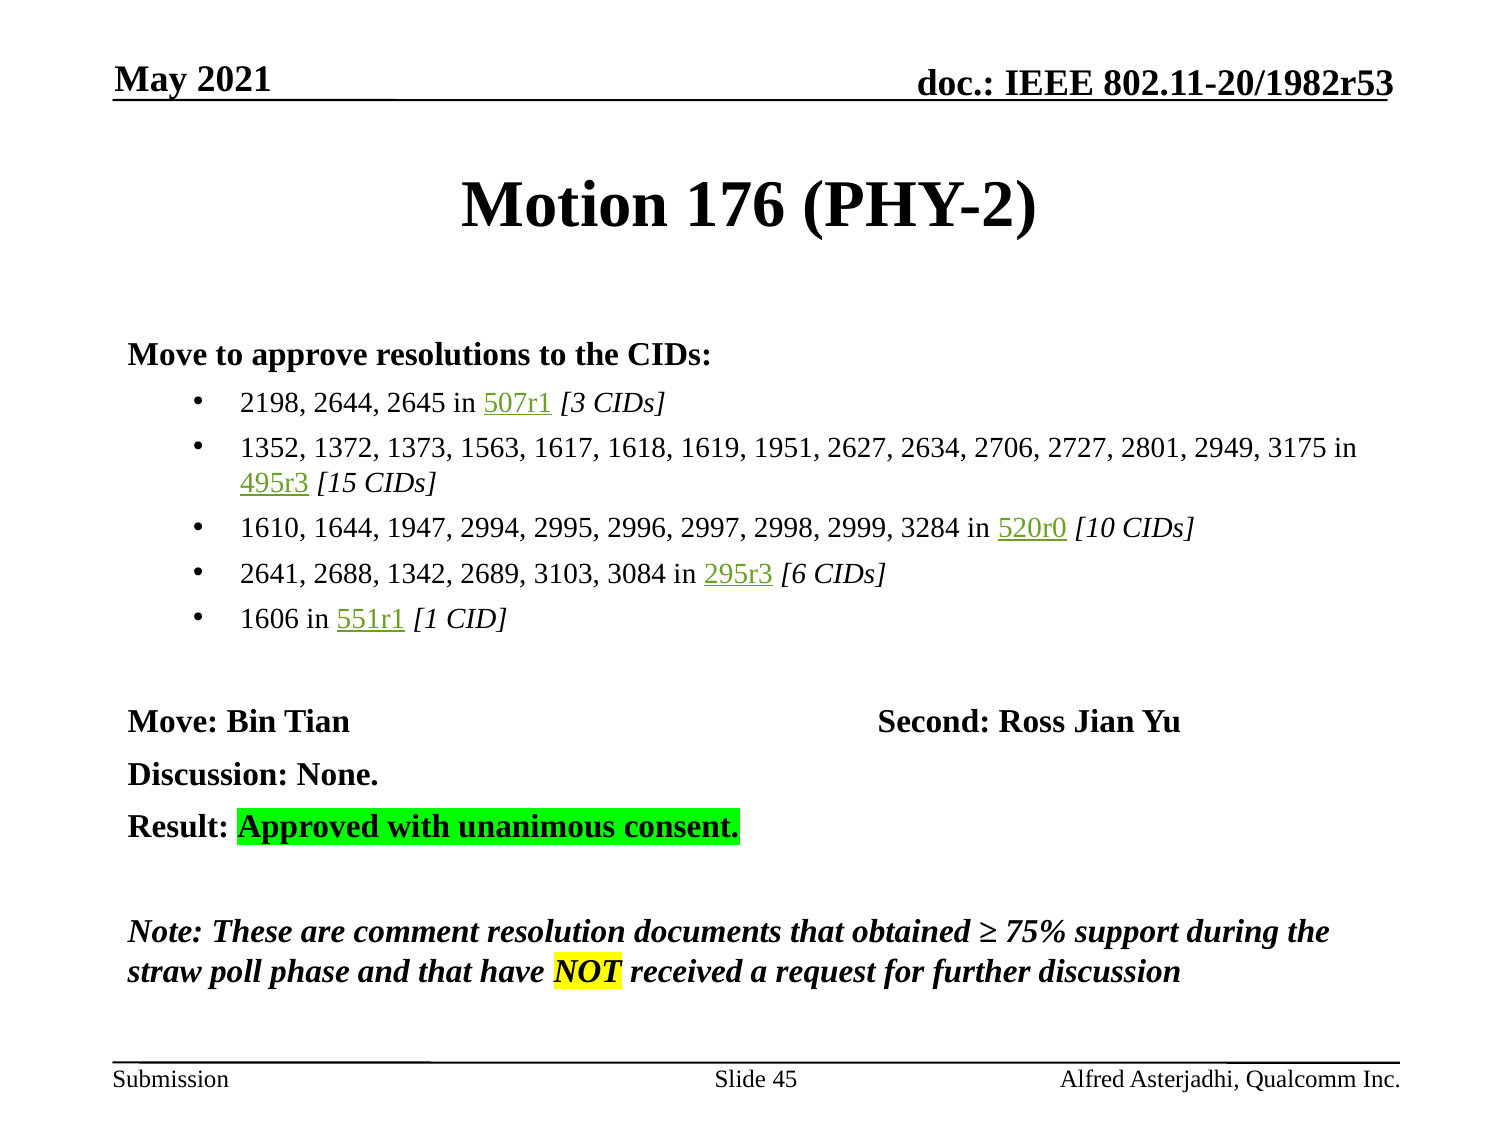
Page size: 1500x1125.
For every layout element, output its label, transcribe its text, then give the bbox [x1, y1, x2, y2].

title Motion 176 (PHY-2) [112, 112, 1388, 288]
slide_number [114, 54, 423, 100]
footer Alfred Asterjadhi, Qualcomm Inc. [878, 1061, 1402, 1093]
list Move to approve resolutions to the CIDs: 2198, 2644, 2645 in 507r1 [3 CIDs] 1352, 1372, 1373, 1563, 1617, 1618, 1619, 1951, 2627, 2634, 2706, 2727, 2801, 2949, 3175 in 495r3 [15 CIDs] 1610, 1644, 1947, 2994, 2995, 2996, 2997, 2998, 2999, 3284 in 520r0 [10 CIDs] 2641, 2688, 1342, 2689, 3103, 3084 in 295r3 [6 CIDs] 1606 in 551r1 [1 CID] Move: Bin Tian Second: Ross Jian Yu Discussion: None. Result: Approved with unanimous consent. Note: These are comment resolution documents that obtained ≥ 75% support during the straw poll phase and that have NOT received a request for further discussion [112, 324, 1388, 1063]
slide_number Slide 45 [712, 1061, 800, 1123]
